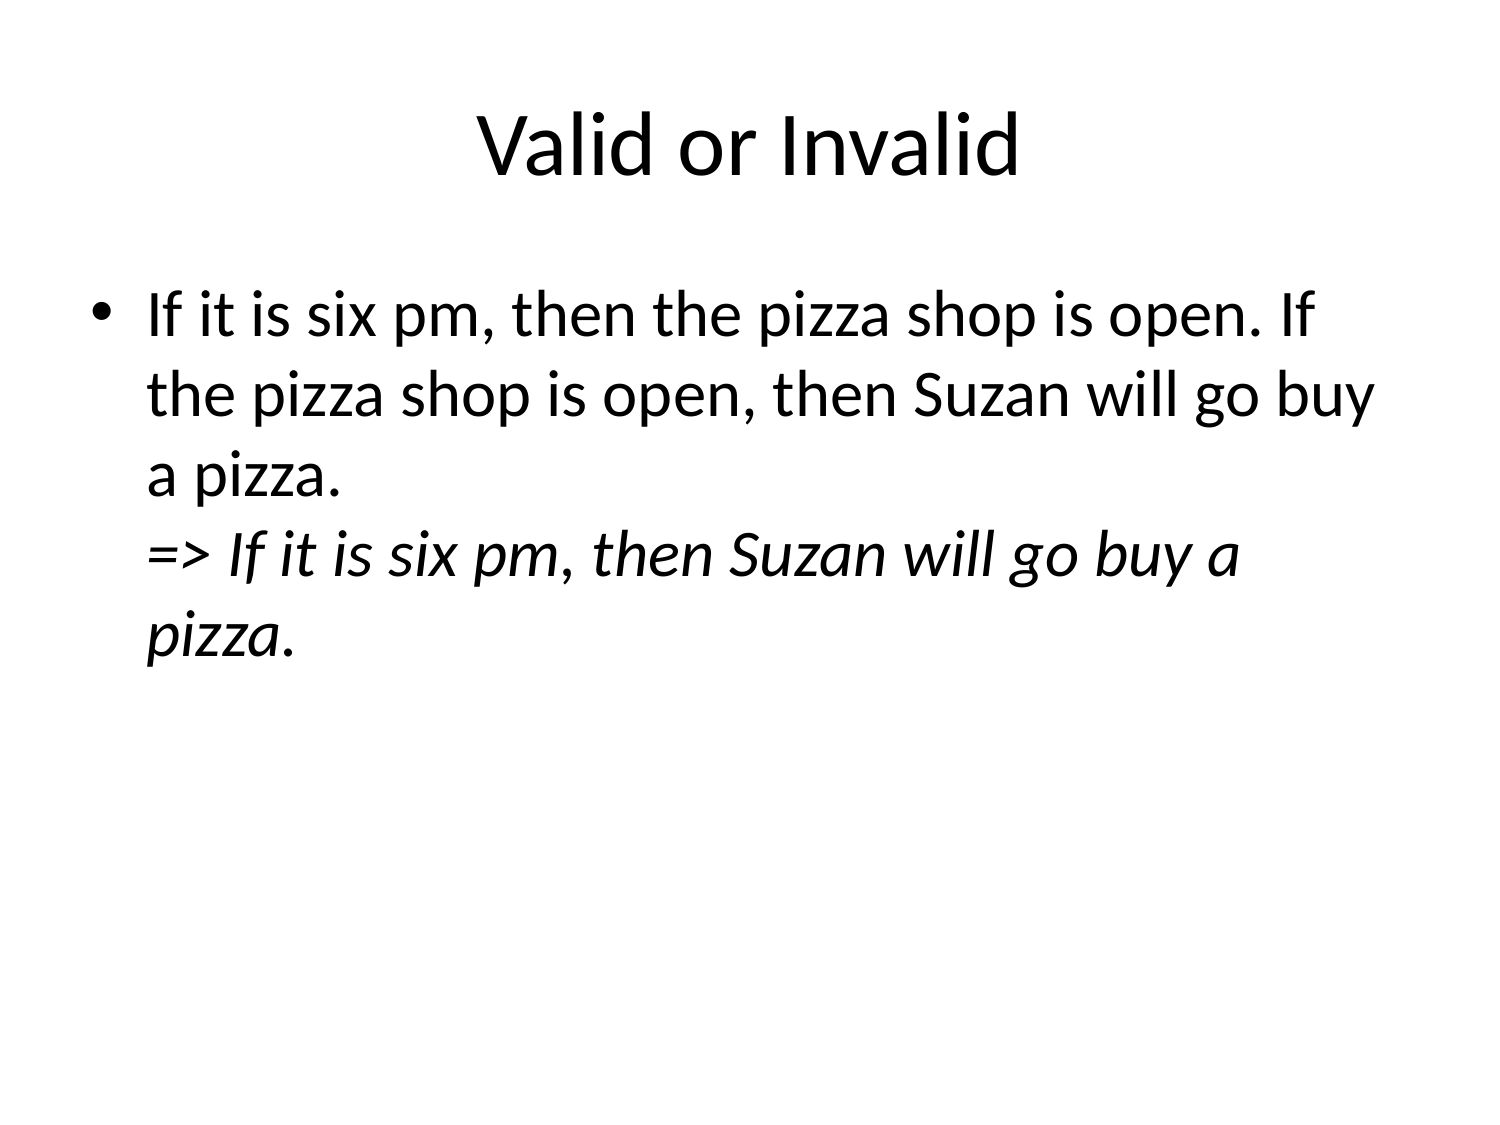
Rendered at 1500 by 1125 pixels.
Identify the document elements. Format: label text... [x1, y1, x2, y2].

list If it is six pm, then the pizza shop is open. If the pizza shop is open, then Suzan will go buy a pizza. => If it is six pm, then Suzan will go buy a pizza. [75, 262, 1425, 1005]
title Valid or Invalid [75, 45, 1425, 233]
